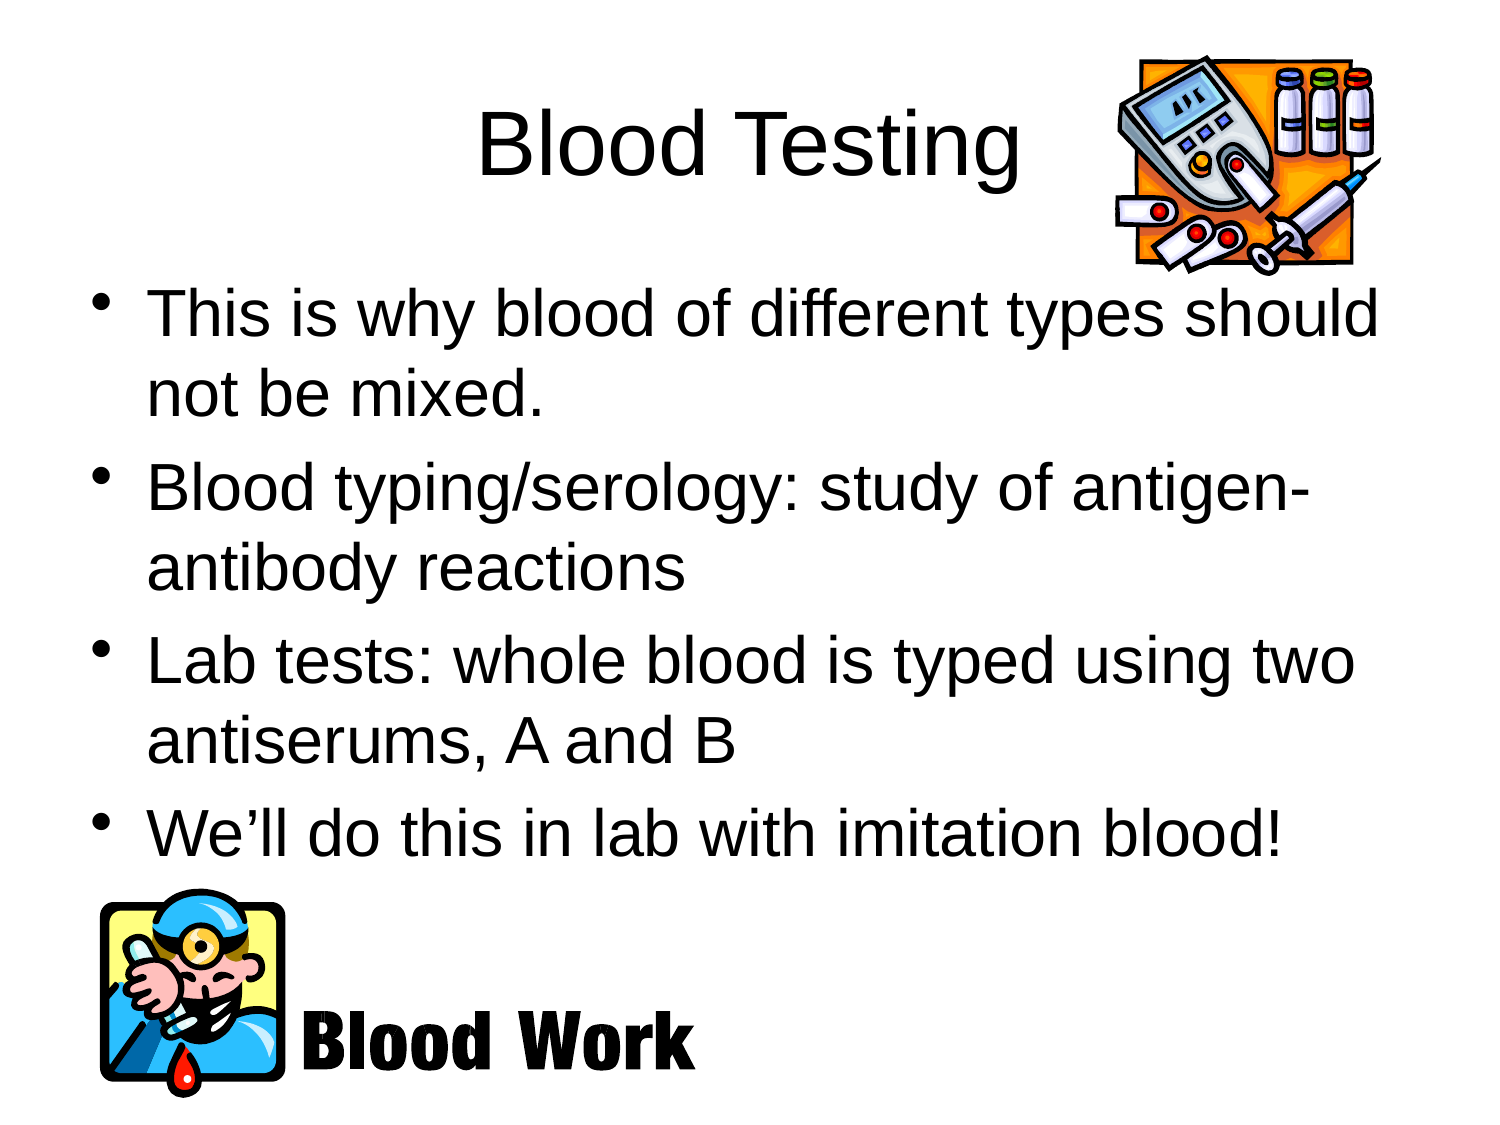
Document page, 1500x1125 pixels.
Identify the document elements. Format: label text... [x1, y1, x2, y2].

title Blood Testing [75, 45, 1425, 233]
list This is why blood of different types should not be mixed. Blood typing/serology: study of antigen-antibody reactions Lab tests: whole blood is typed using two antiserums, A and B We’ll do this in lab with imitation blood! [75, 262, 1425, 1005]
picture [1112, 49, 1387, 281]
picture [99, 887, 696, 1099]
